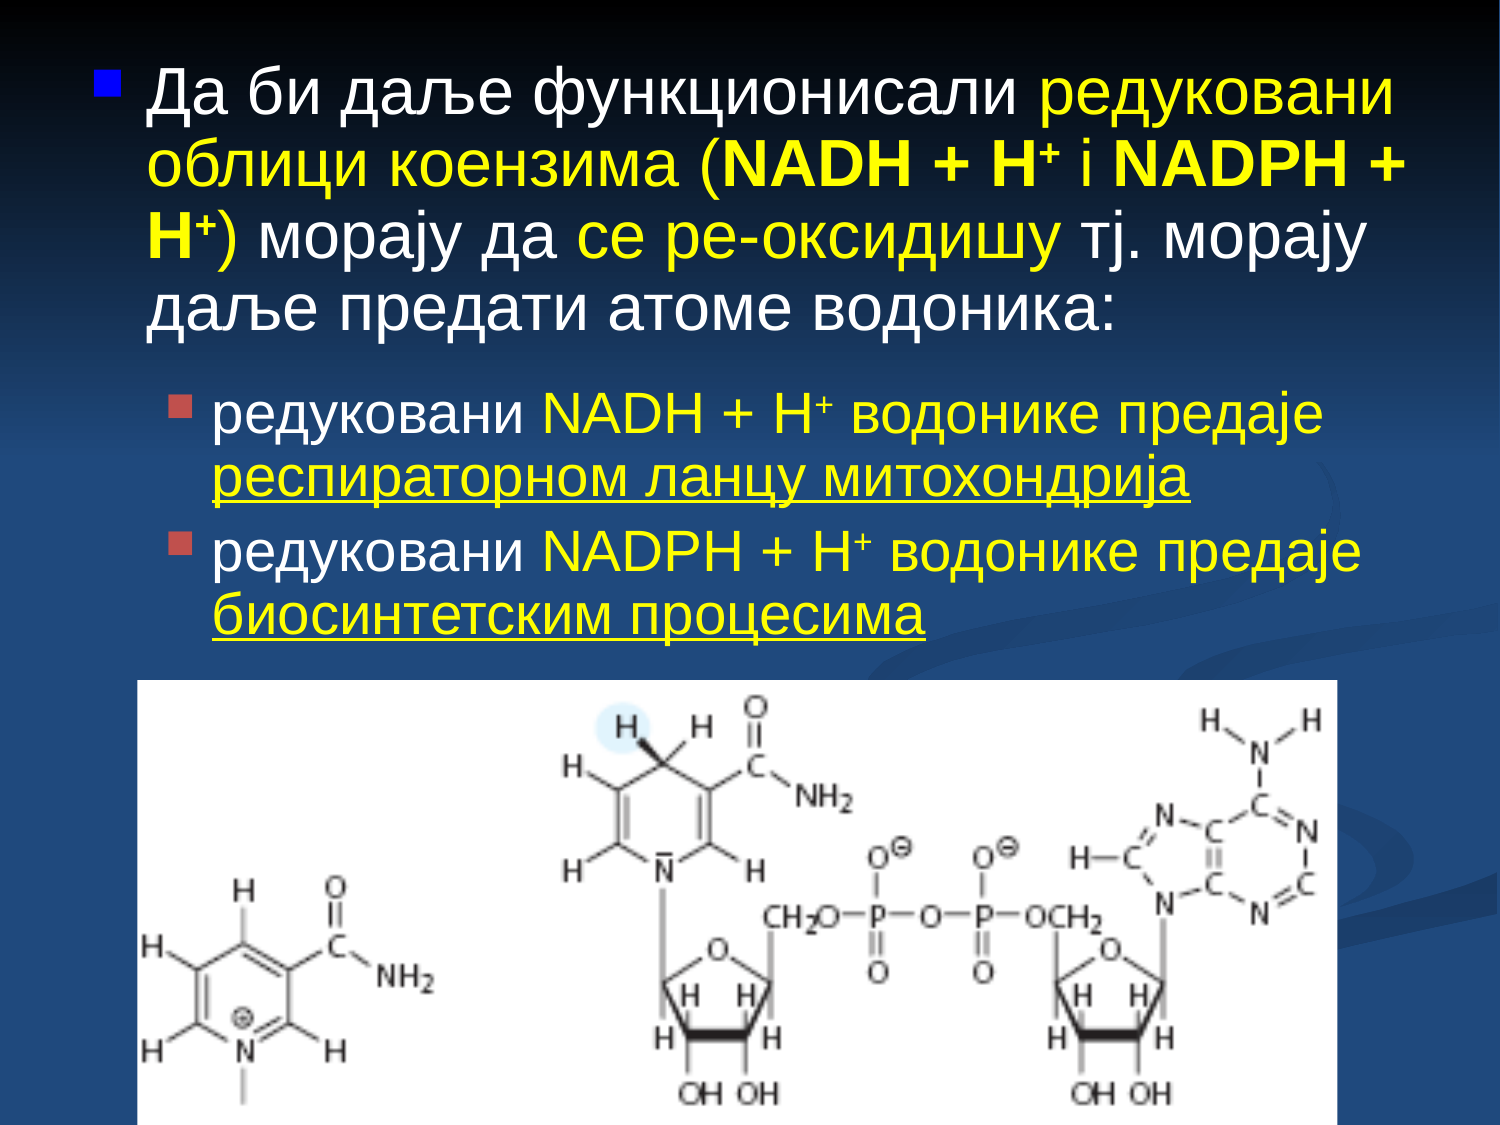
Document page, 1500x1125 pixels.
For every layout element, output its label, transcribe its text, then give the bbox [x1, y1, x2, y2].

list Да би даље функционисали редуковани облици коензима (NADH + H+ i NADPH + H+) морају да се ре-оксидишу тј. морају даље предати атоме водоника: редуковани NADH + H+ водонике предаје респираторном ланцу митохондрија редуковани NADPH + H+ водонике предаје биосинтетским процесима [75, 50, 1425, 663]
picture [137, 679, 1338, 1125]
